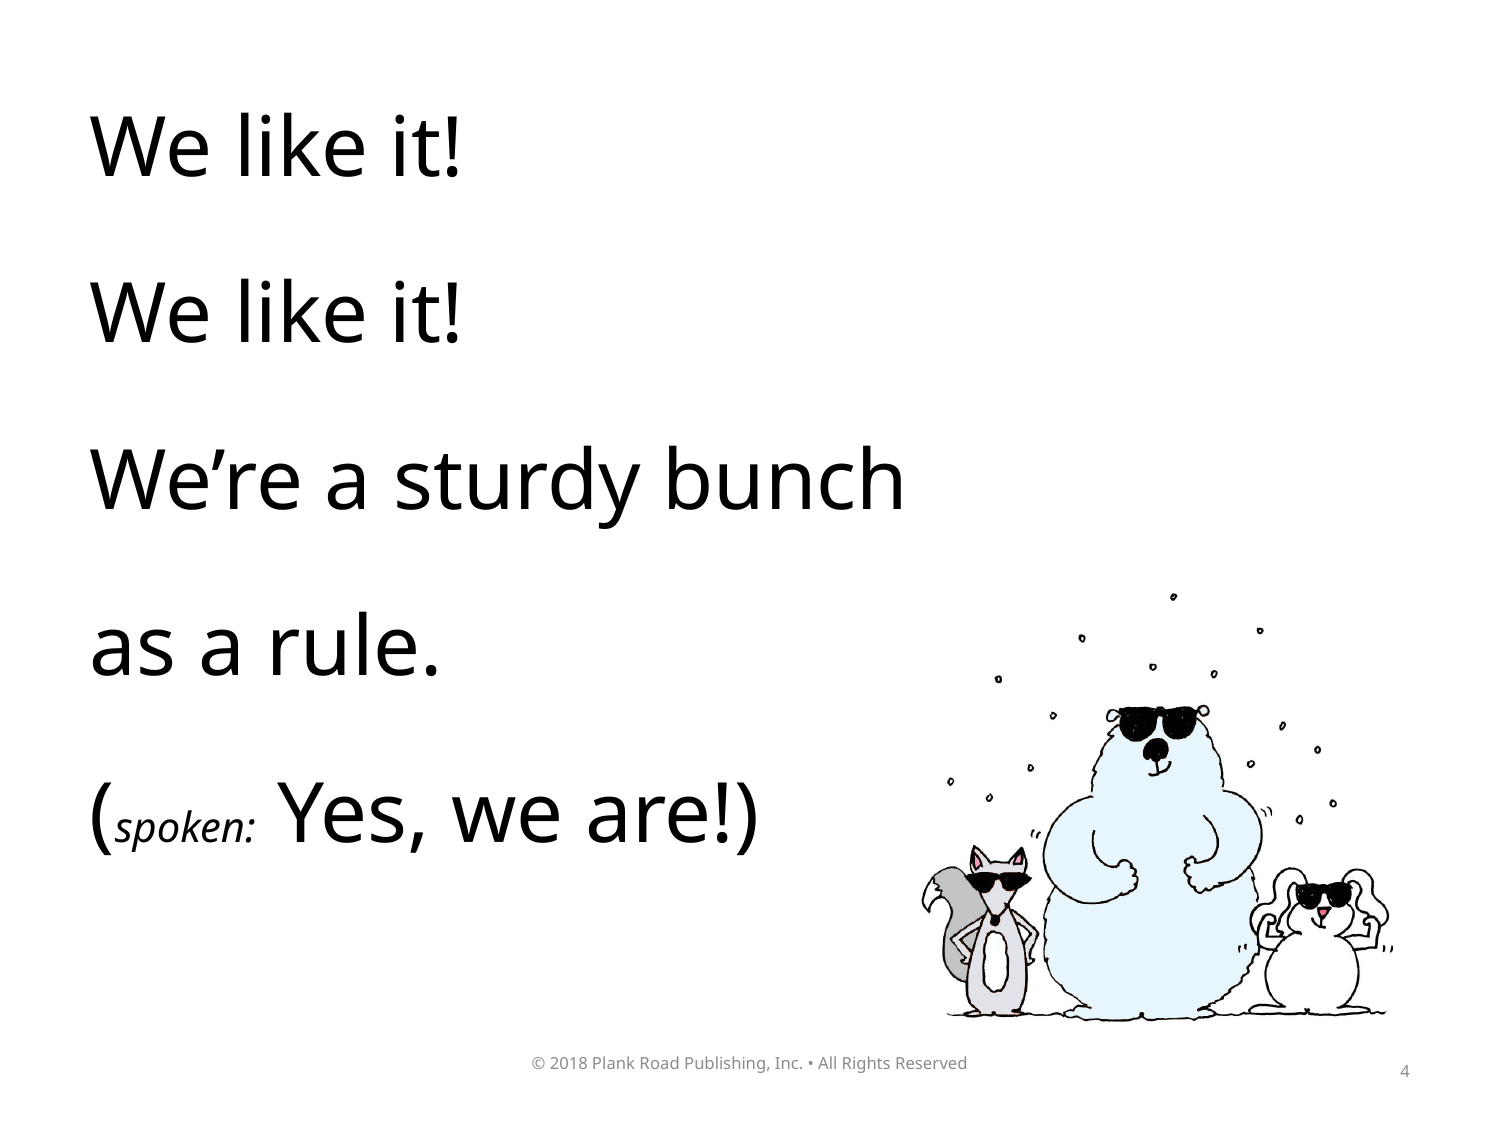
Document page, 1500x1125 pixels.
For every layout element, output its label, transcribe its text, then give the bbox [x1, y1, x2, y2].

slide_number 4 [1074, 1051, 1425, 1103]
list We like it! We like it! We’re a sturdy bunch as a rule. (spoken: Yes, we are!) [75, 35, 1425, 1014]
picture [905, 562, 1426, 1043]
